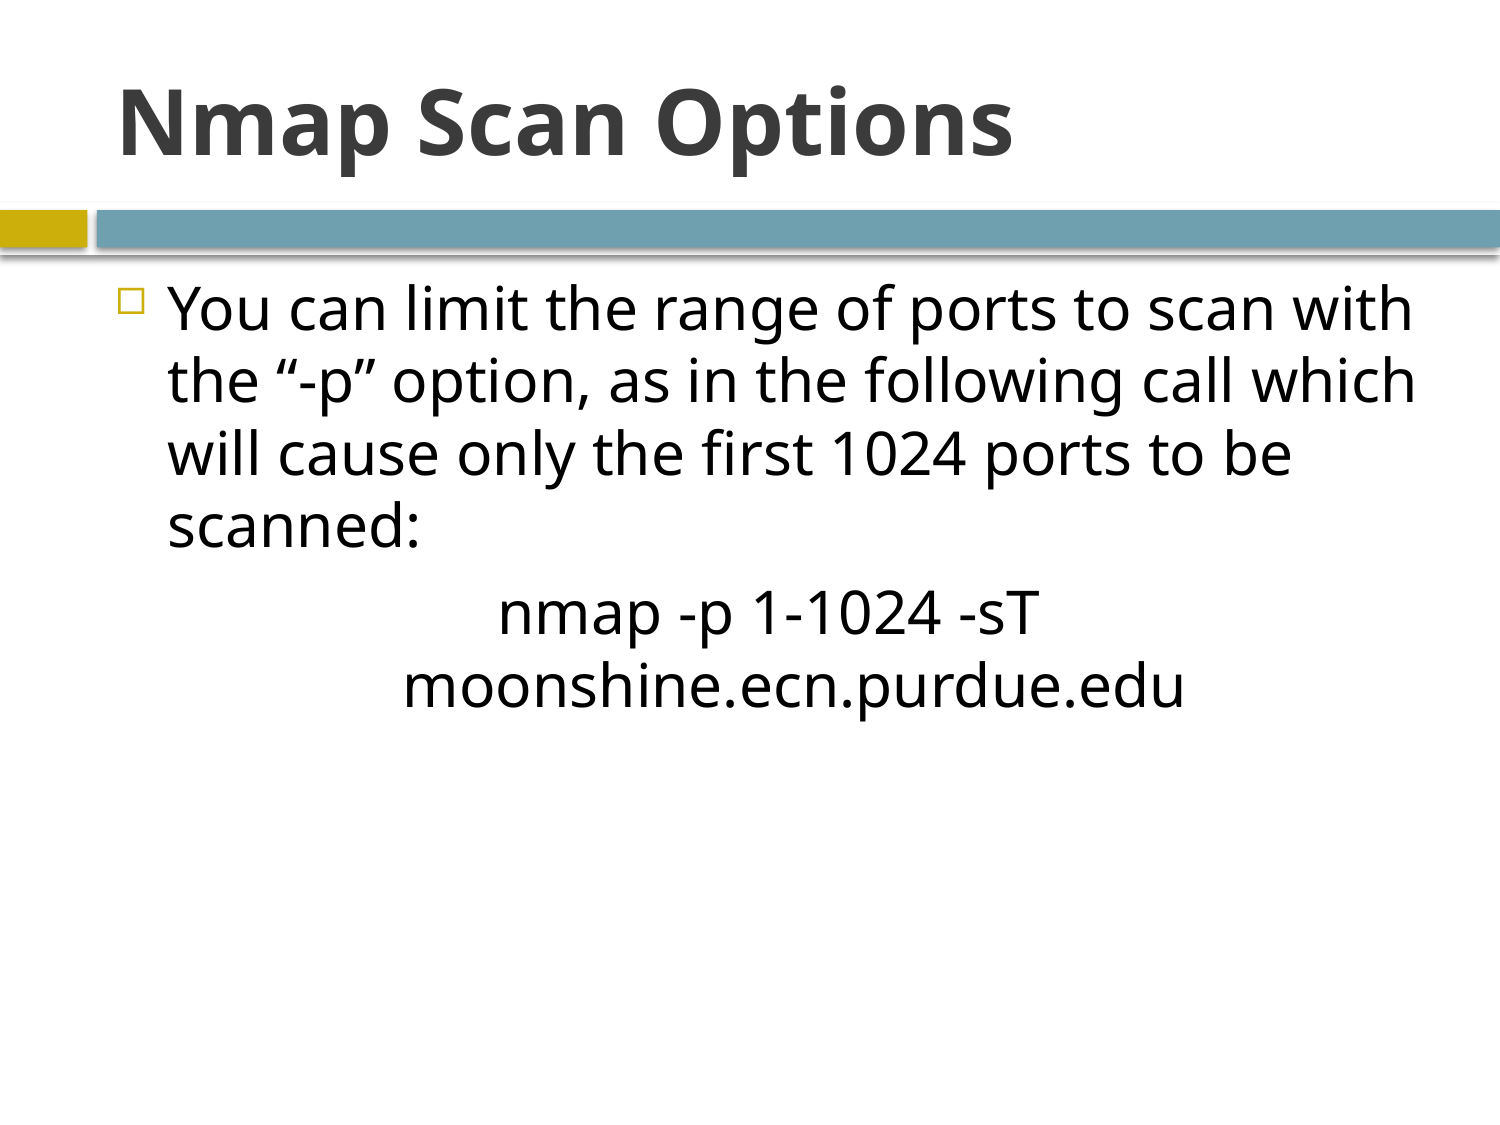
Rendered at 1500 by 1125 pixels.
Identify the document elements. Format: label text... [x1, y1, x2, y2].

list You can limit the range of ports to scan with the “-p” option, as in the following call which will cause only the ﬁrst 1024 ports to be scanned: nmap -p 1-1024 -sT moonshine.ecn.purdue.edu [100, 262, 1438, 1000]
title Nmap Scan Options [100, 37, 1438, 200]
